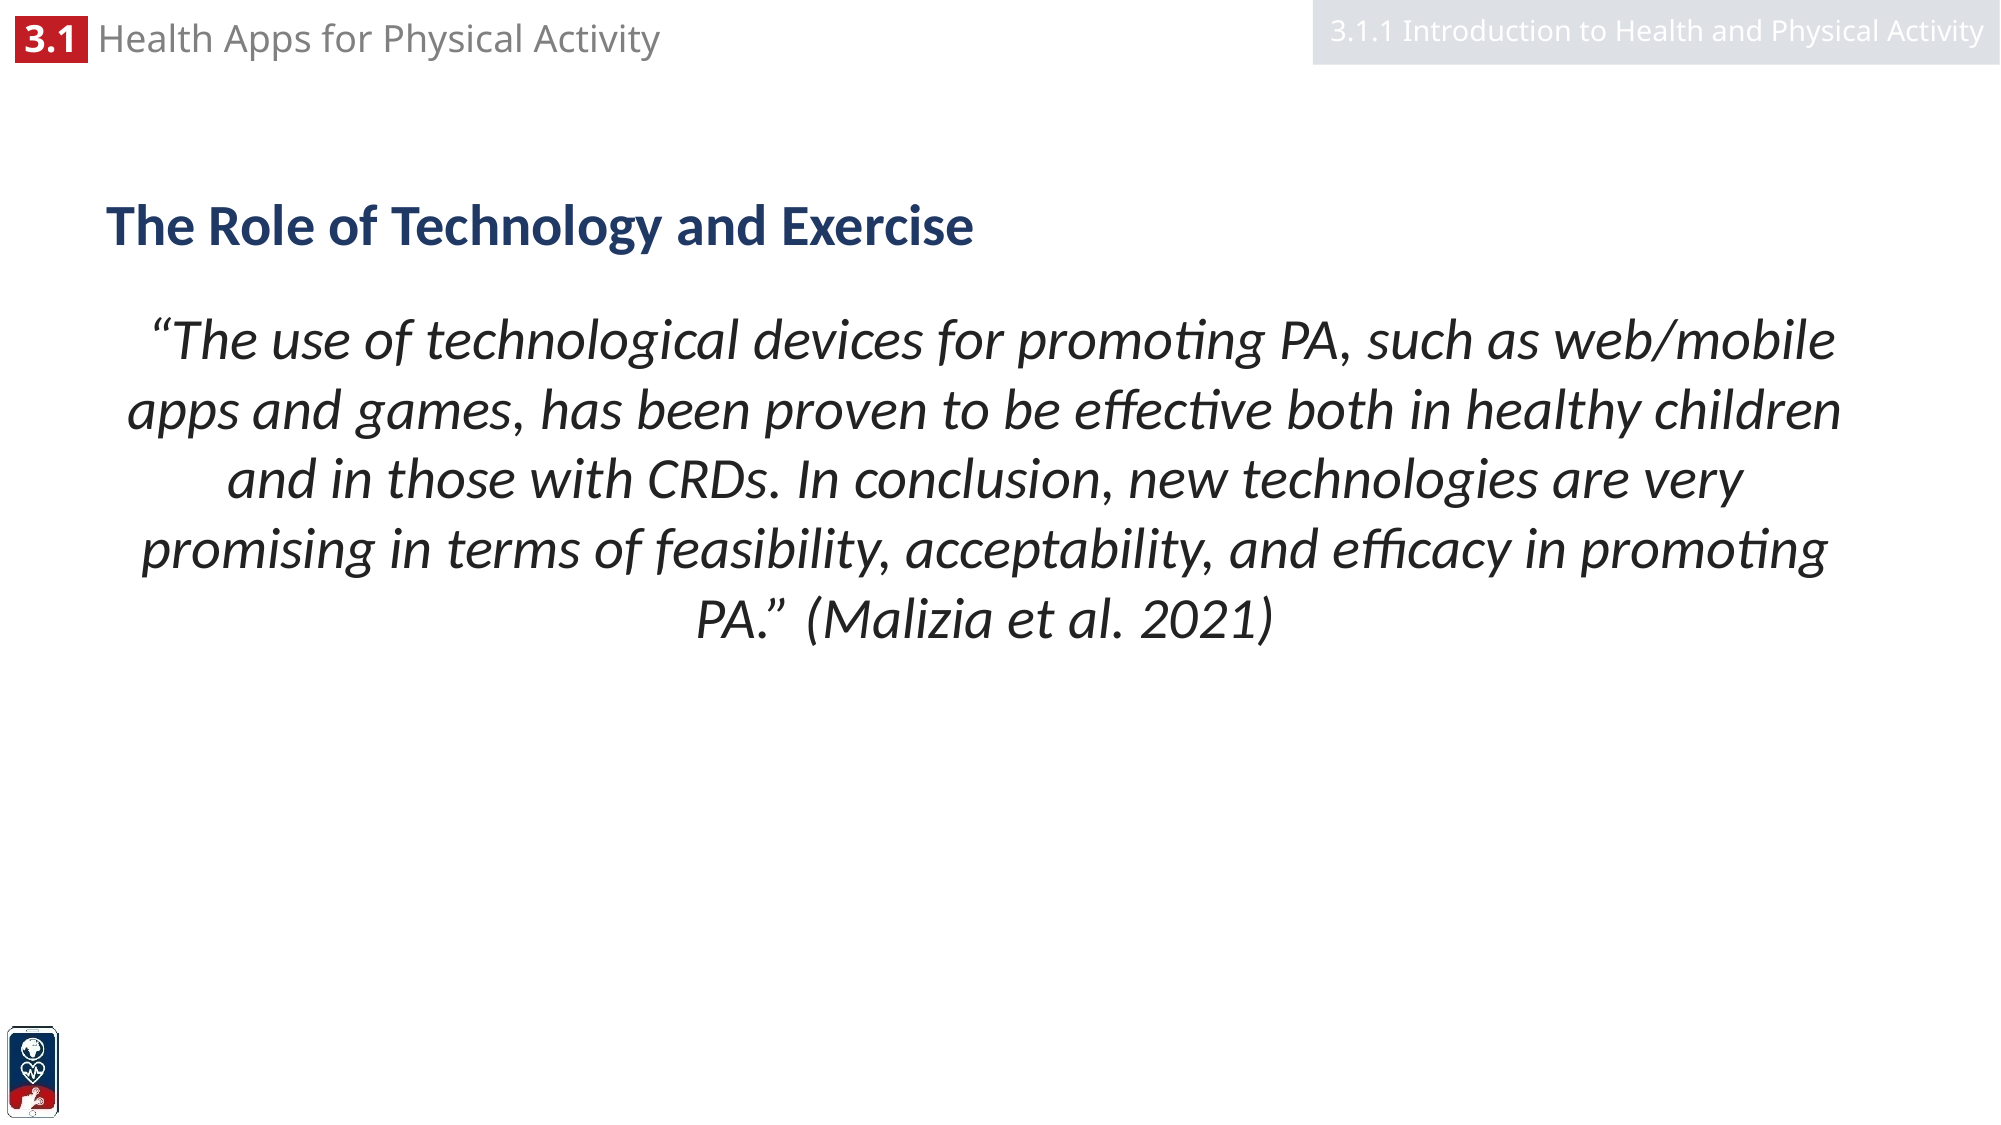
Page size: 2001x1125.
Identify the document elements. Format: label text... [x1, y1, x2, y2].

title The Role of Technology and Exercise [91, 177, 1906, 277]
picture [7, 1026, 59, 1118]
text_box 3.1.1 Introduction to Health and Physical Activity [1312, 0, 2000, 65]
list “The use of technological devices for promoting PA, such as web/mobile apps and games, has been proven to be effective both in healthy children and in those with CRDs. In conclusion, new technologies are very promising in terms of feasibility, acceptability, and efficacy in promoting PA.” (Malizia et al. 2021) [91, 293, 1880, 792]
